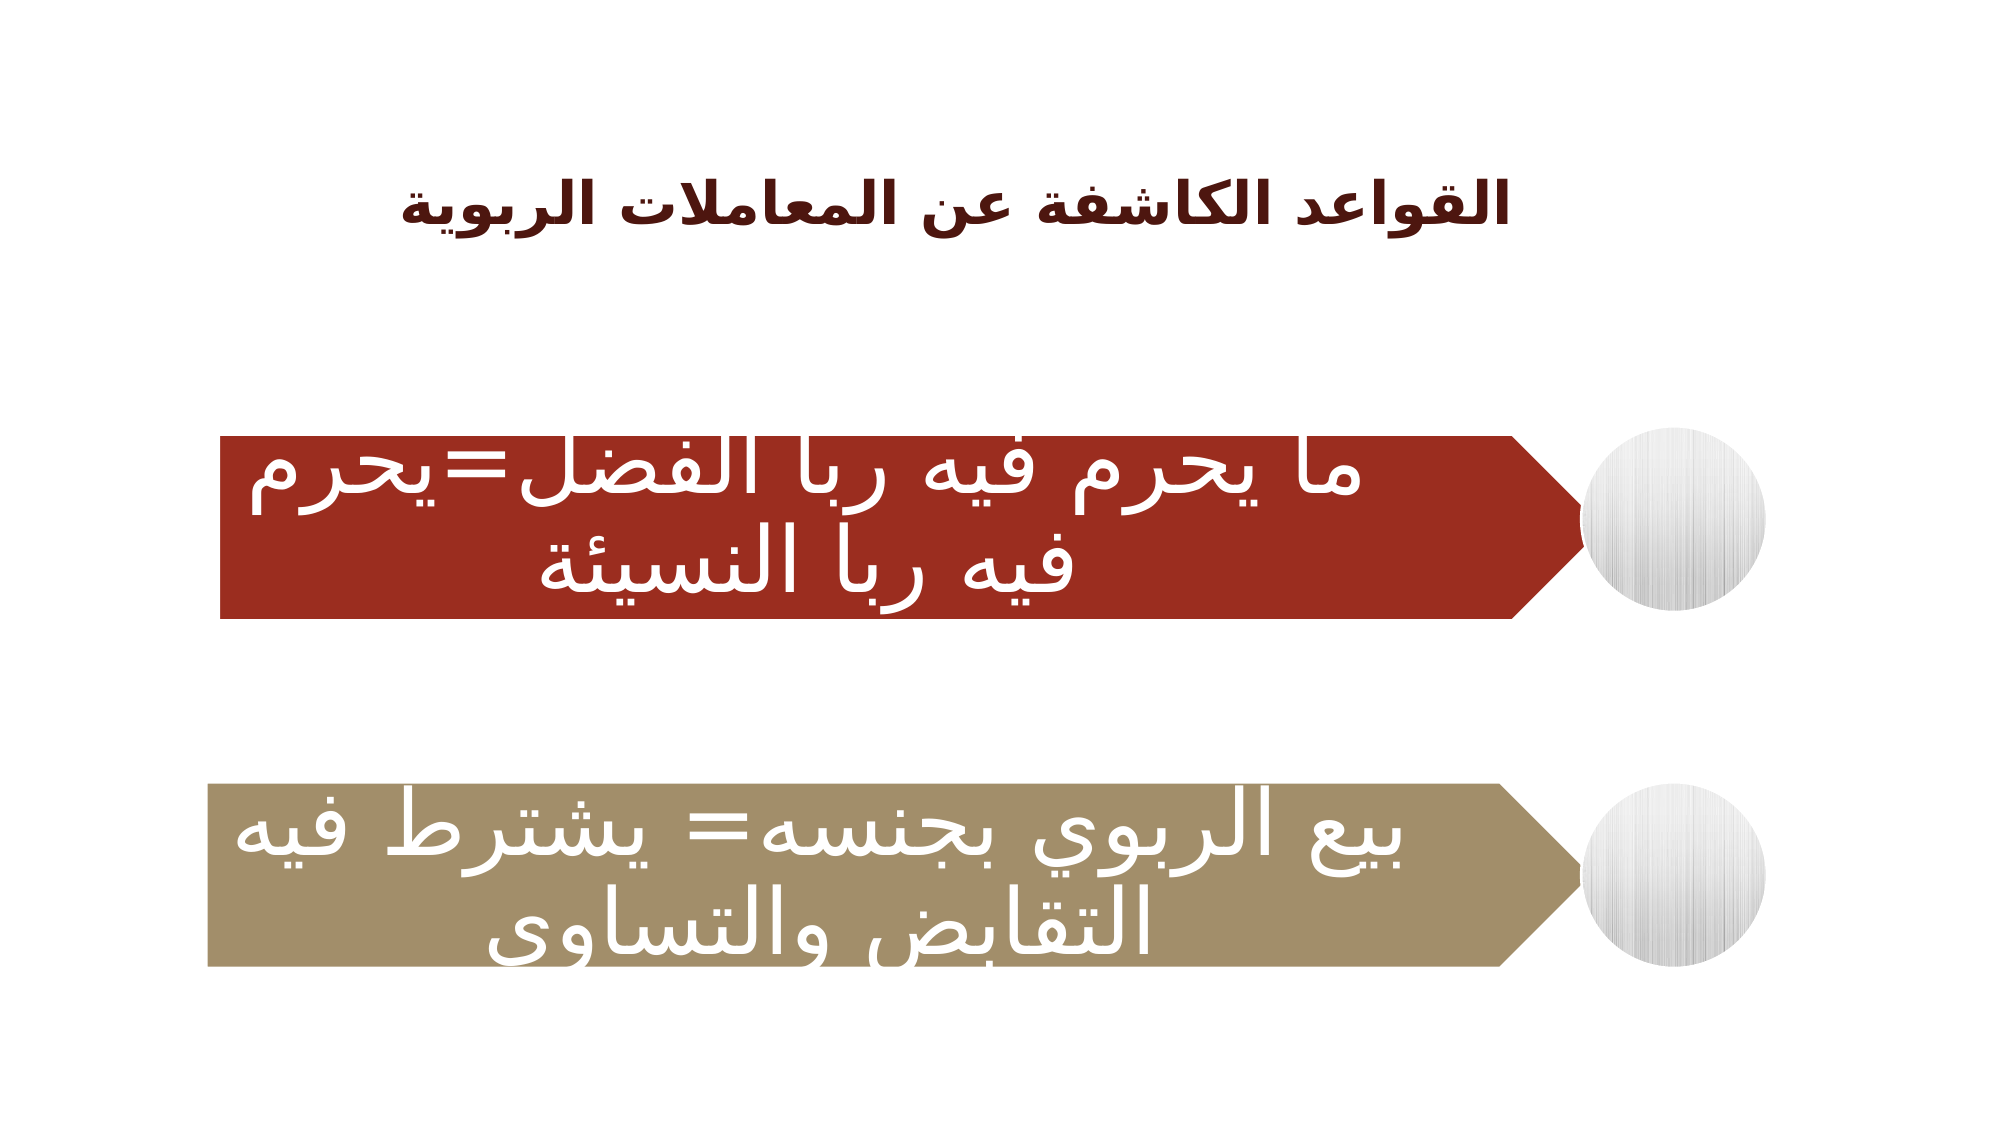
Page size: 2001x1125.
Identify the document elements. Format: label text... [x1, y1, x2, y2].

text_box [1599, 780, 1769, 970]
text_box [172, 781, 1593, 969]
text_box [161, 420, 1606, 621]
text_box [1612, 424, 1769, 614]
text_box القواعد الكاشفة عن المعاملات الربوية [363, 130, 1551, 271]
